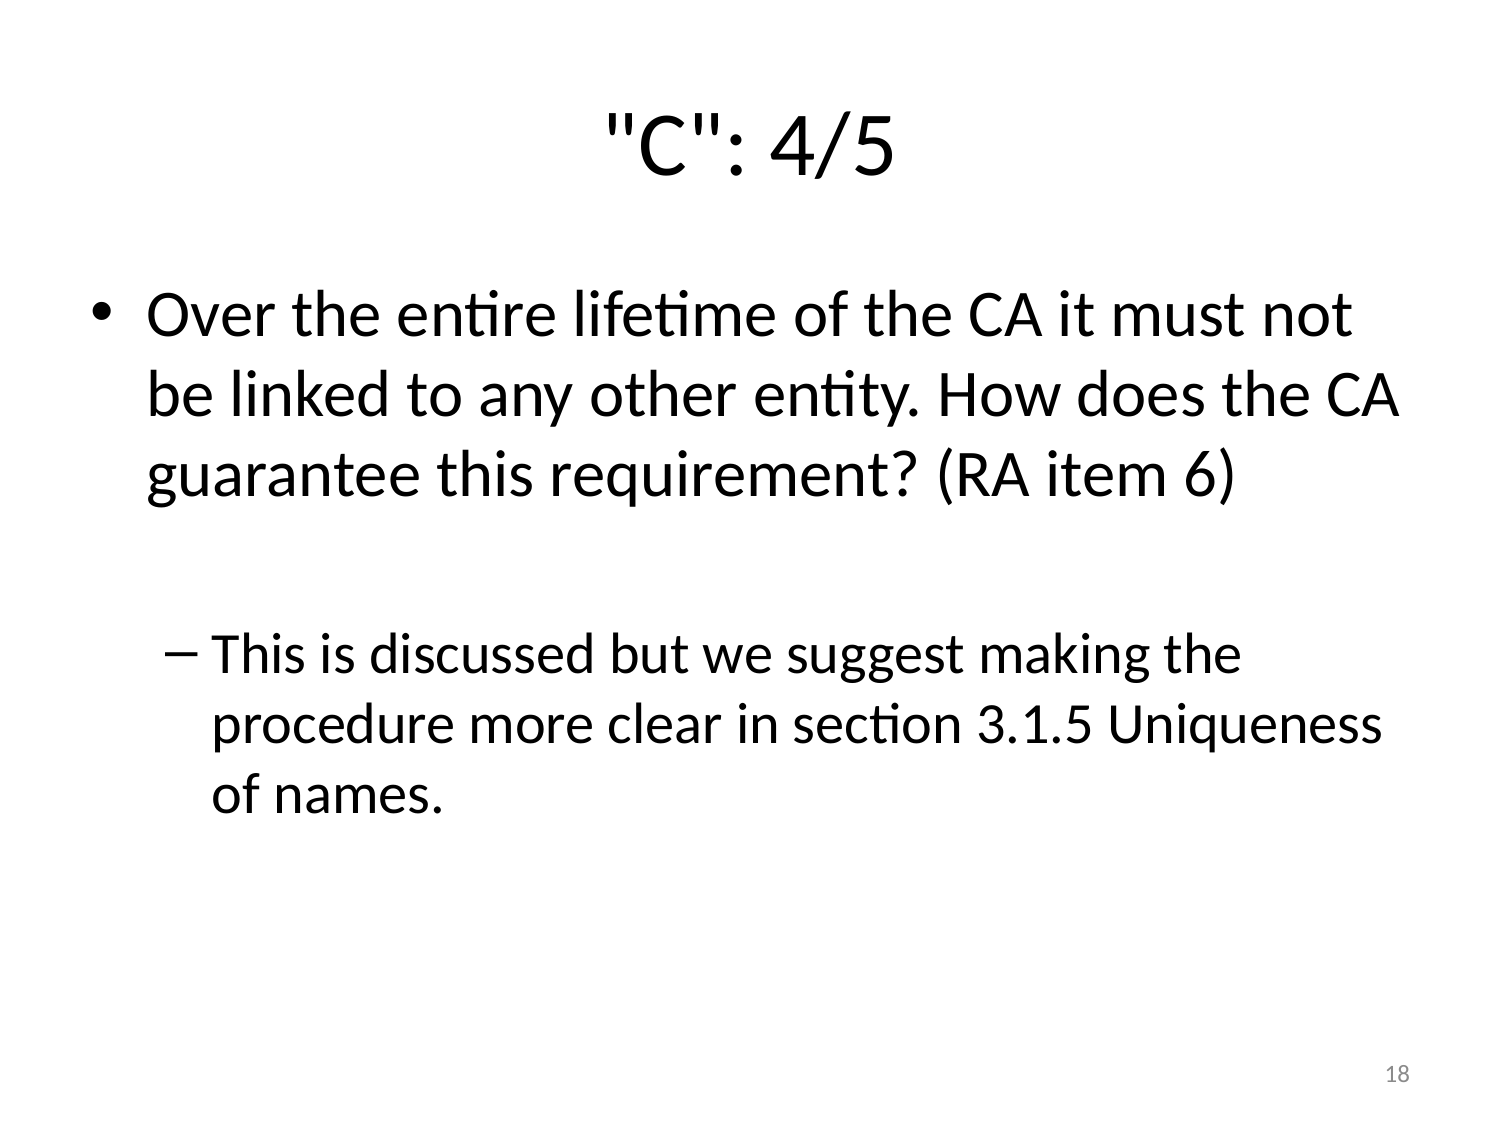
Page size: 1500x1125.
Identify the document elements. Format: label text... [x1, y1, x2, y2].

list Over the entire lifetime of the CA it must not be linked to any other entity. How does the CA guarantee this requirement? (RA item 6) This is discussed but we suggest making the procedure more clear in section 3.1.5 Uniqueness of names. [75, 262, 1425, 1005]
slide_number 18 [1074, 1042, 1425, 1103]
title "C": 4/5 [75, 45, 1425, 233]
